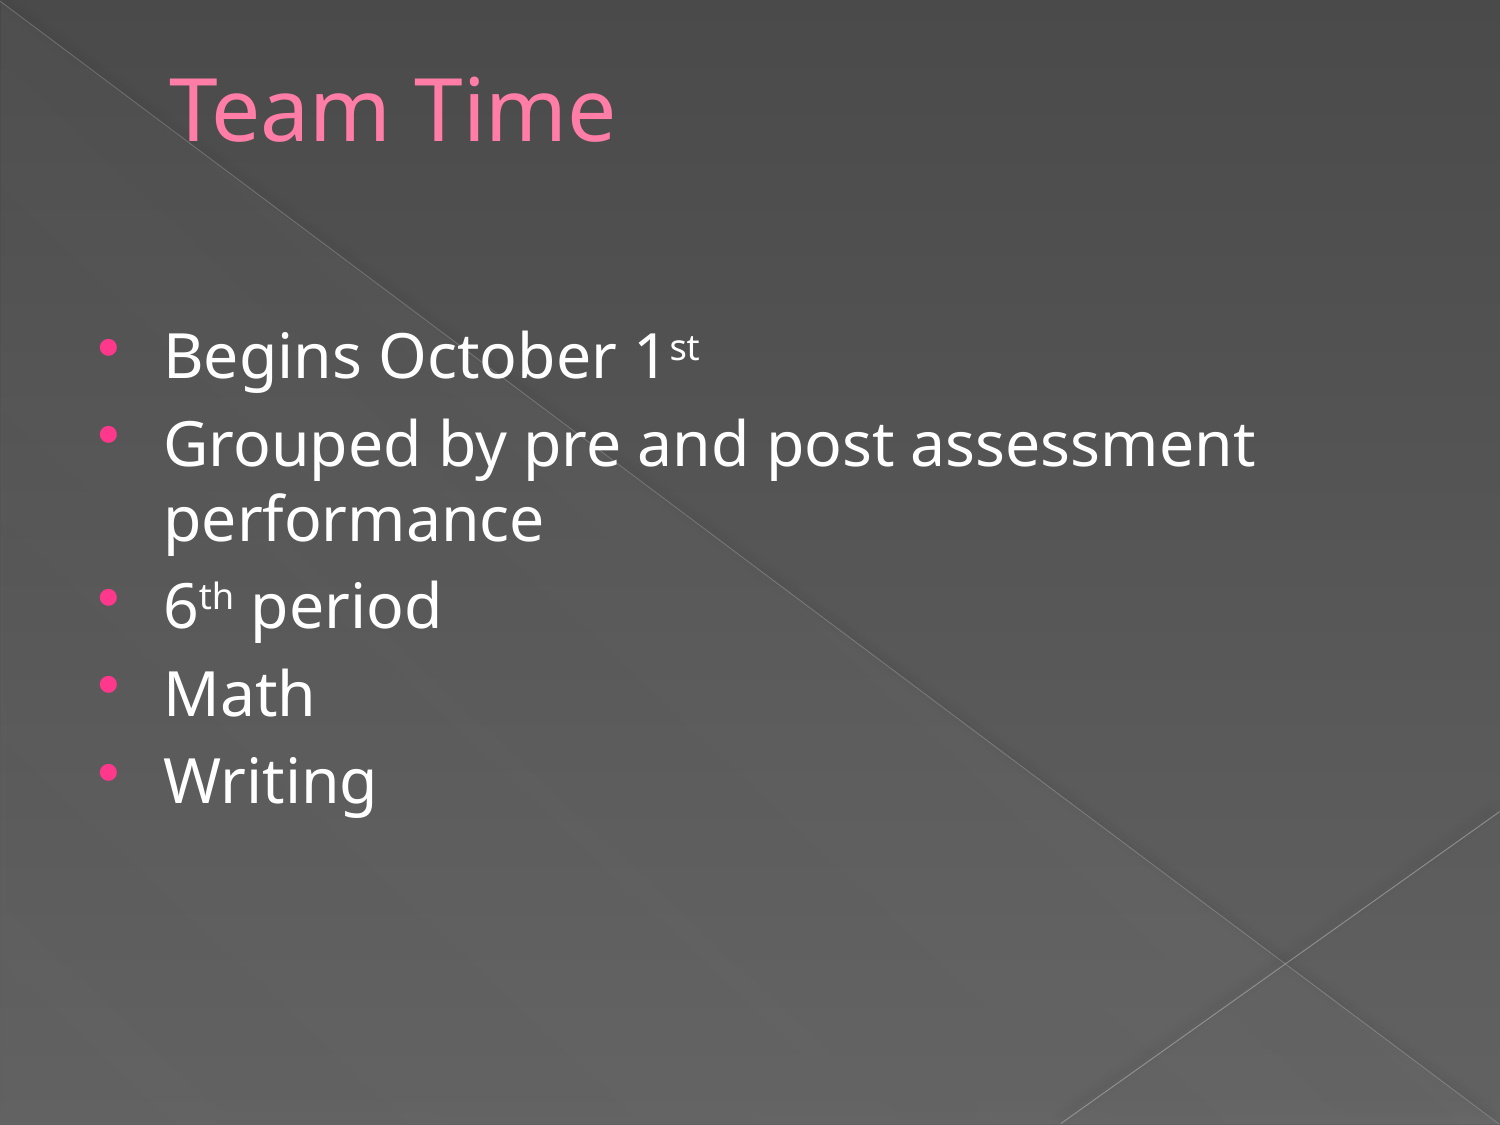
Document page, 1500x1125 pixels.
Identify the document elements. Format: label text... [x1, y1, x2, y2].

title Team Time [75, 43, 1425, 274]
list Begins October 1st Grouped by pre and post assessment performance 6th period Math Writing [75, 308, 1425, 1059]
